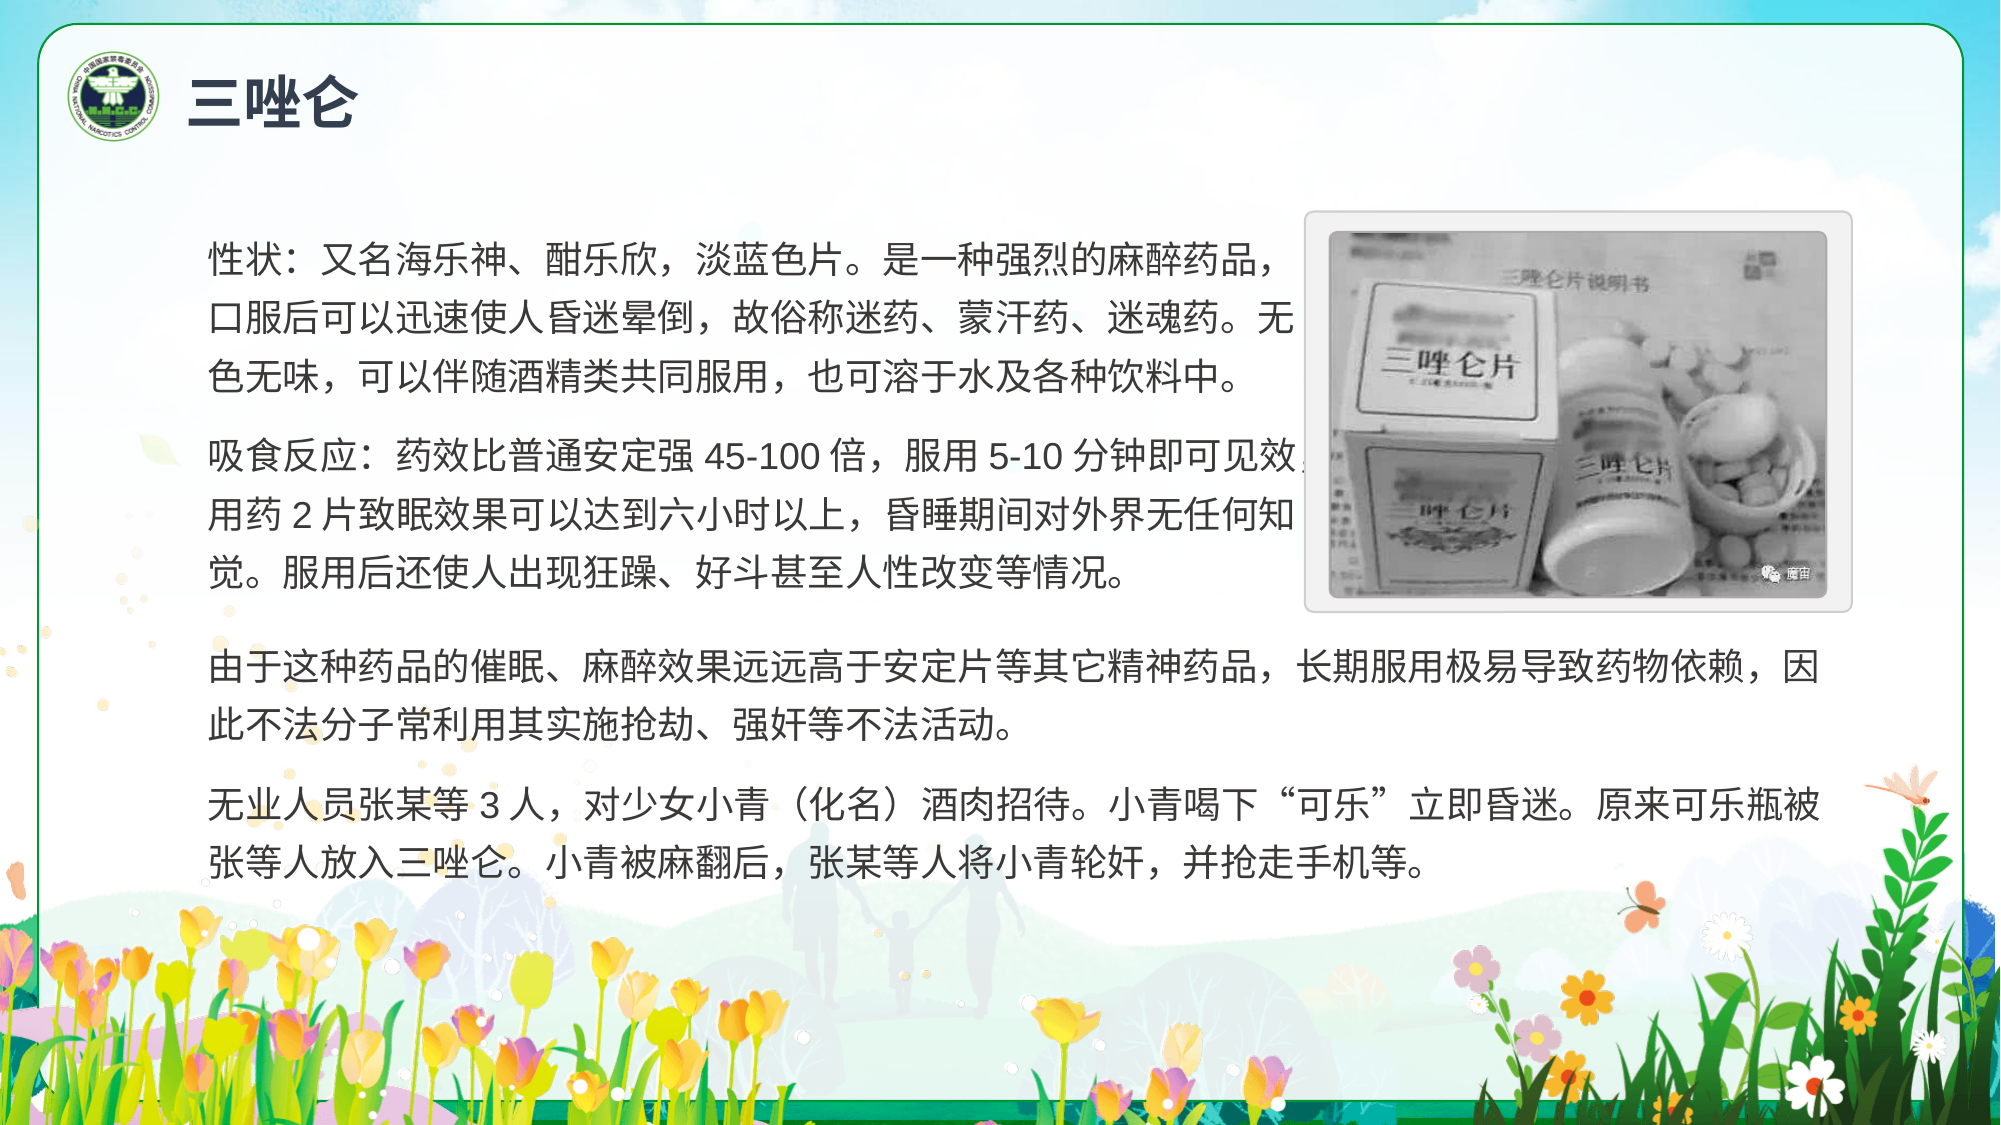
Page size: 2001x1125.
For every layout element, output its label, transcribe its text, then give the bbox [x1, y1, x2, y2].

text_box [1304, 211, 1852, 612]
text_box 三唑仑 [170, 58, 1102, 145]
text_box 性状：又名海乐神、酣乐欣，淡蓝色片。是一种强烈的麻醉药品，口服后可以迅速使人昏迷晕倒，故俗称迷药、蒙汗药、迷魂药。无色无味，可以伴随酒精类共同服用，也可溶于水及各种饮料中。 吸食反应：药效比普通安定强45-100倍，服用5-10分钟即可见效，用药2片致眠效果可以达到六小时以上，昏睡期间对外界无任何知觉。服用后还使人出现狂躁、好斗甚至人性改变等情况。 [193, 215, 1304, 513]
picture [0, 0, 2001, 1125]
text_box 由于这种药品的催眠、麻醉效果远远高于安定片等其它精神药品，长期服用极易导致药物依赖，因此不法分子常利用其实施抢劫、强奸等不法活动。 无业人员张某等3人，对少女小青（化名）酒肉招待。小青喝下“可乐”立即昏迷。原来可乐瓶被张等人放入三唑仑。小青被麻翻后，张某等人将小青轮奸，并抢走手机等。 [193, 622, 1852, 799]
